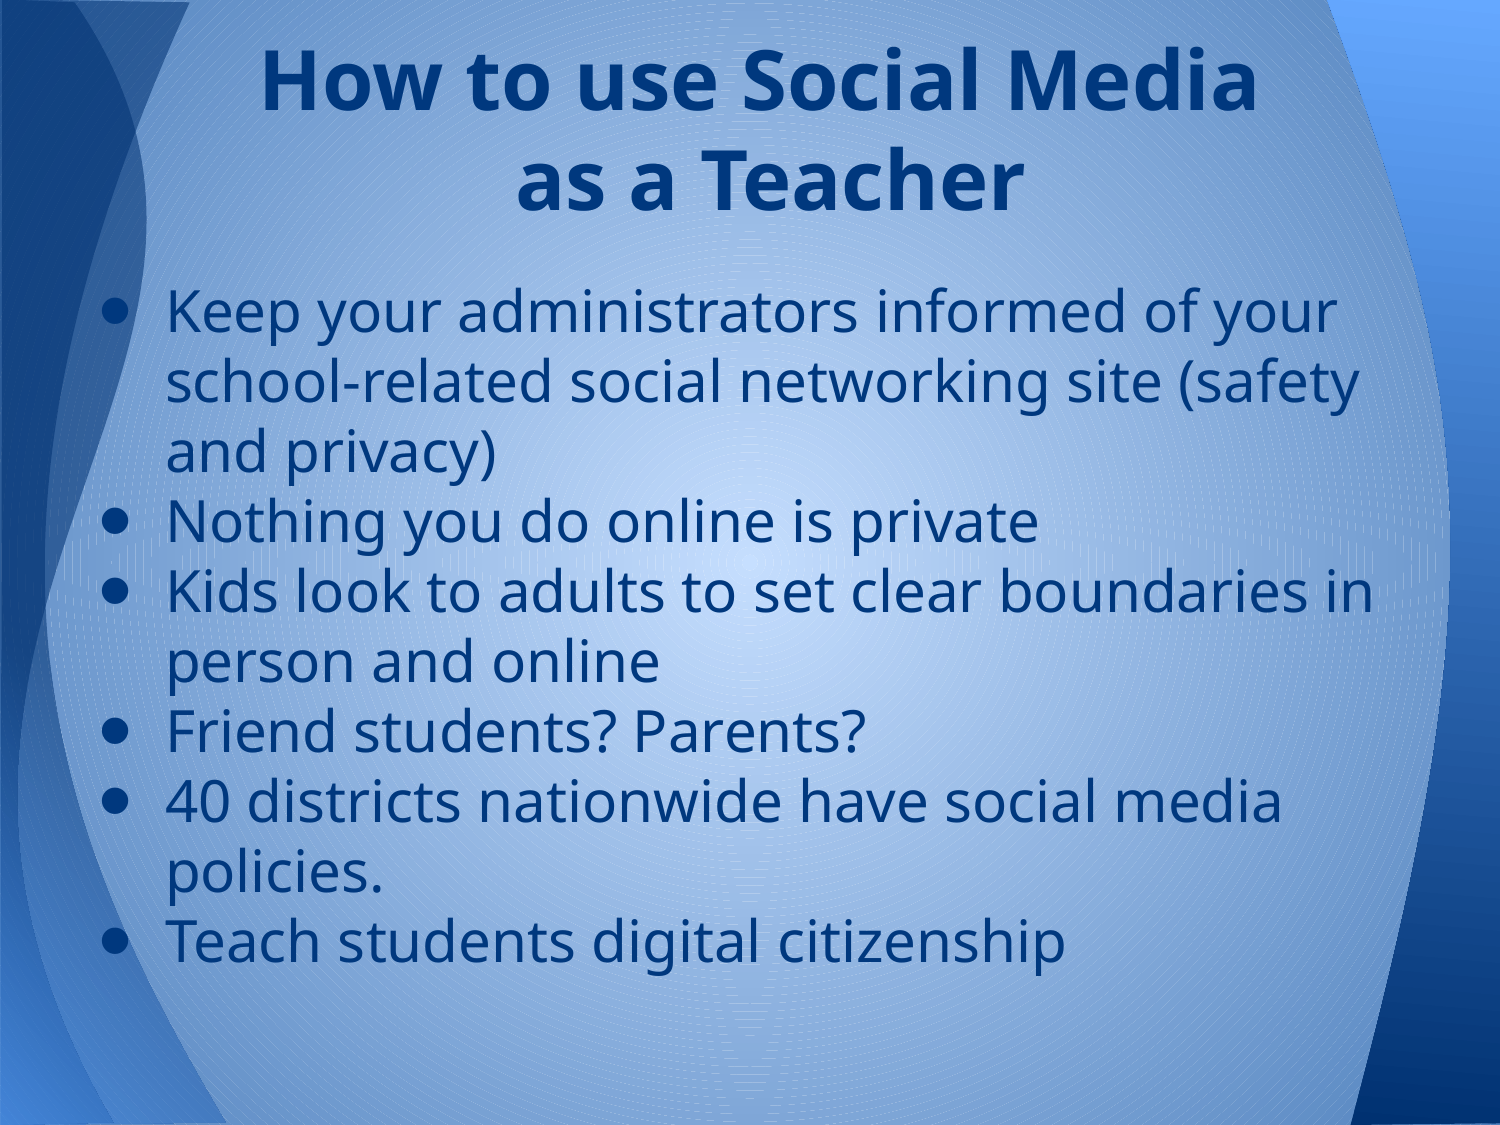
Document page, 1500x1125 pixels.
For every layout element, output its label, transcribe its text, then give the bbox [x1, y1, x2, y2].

list Keep your administrators informed of your school-related social networking site (safety and privacy) Nothing you do online is private Kids look to adults to set clear boundaries in person and online Friend students? Parents? 40 districts nationwide have social media policies. Teach students digital citizenship [75, 259, 1425, 990]
title How to use Social Media as a Teacher [75, 12, 1425, 243]
